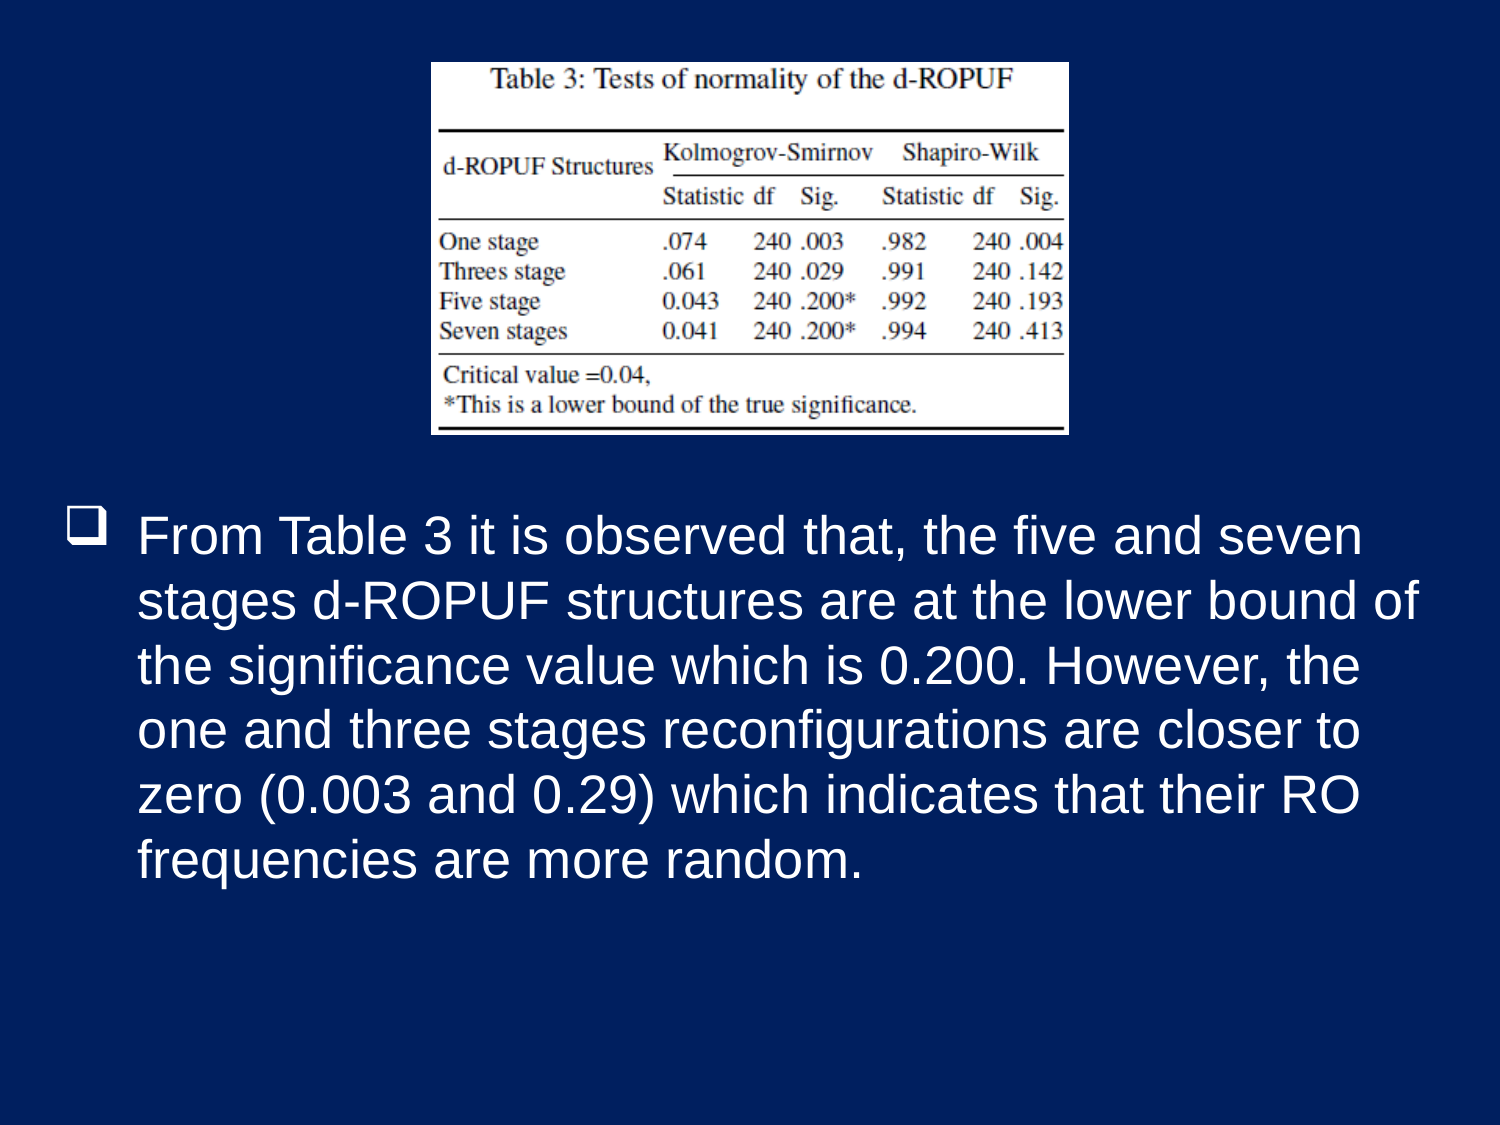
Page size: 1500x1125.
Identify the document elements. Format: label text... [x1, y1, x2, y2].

picture [430, 62, 1069, 435]
list From Table 3 it is observed that, the five and seven stages d-ROPUF structures are at the lower bound of the significance value which is 0.200. However, the one and three stages reconfigurations are closer to zero (0.003 and 0.29) which indicates that their RO frequencies are more random. [62, 500, 1437, 894]
